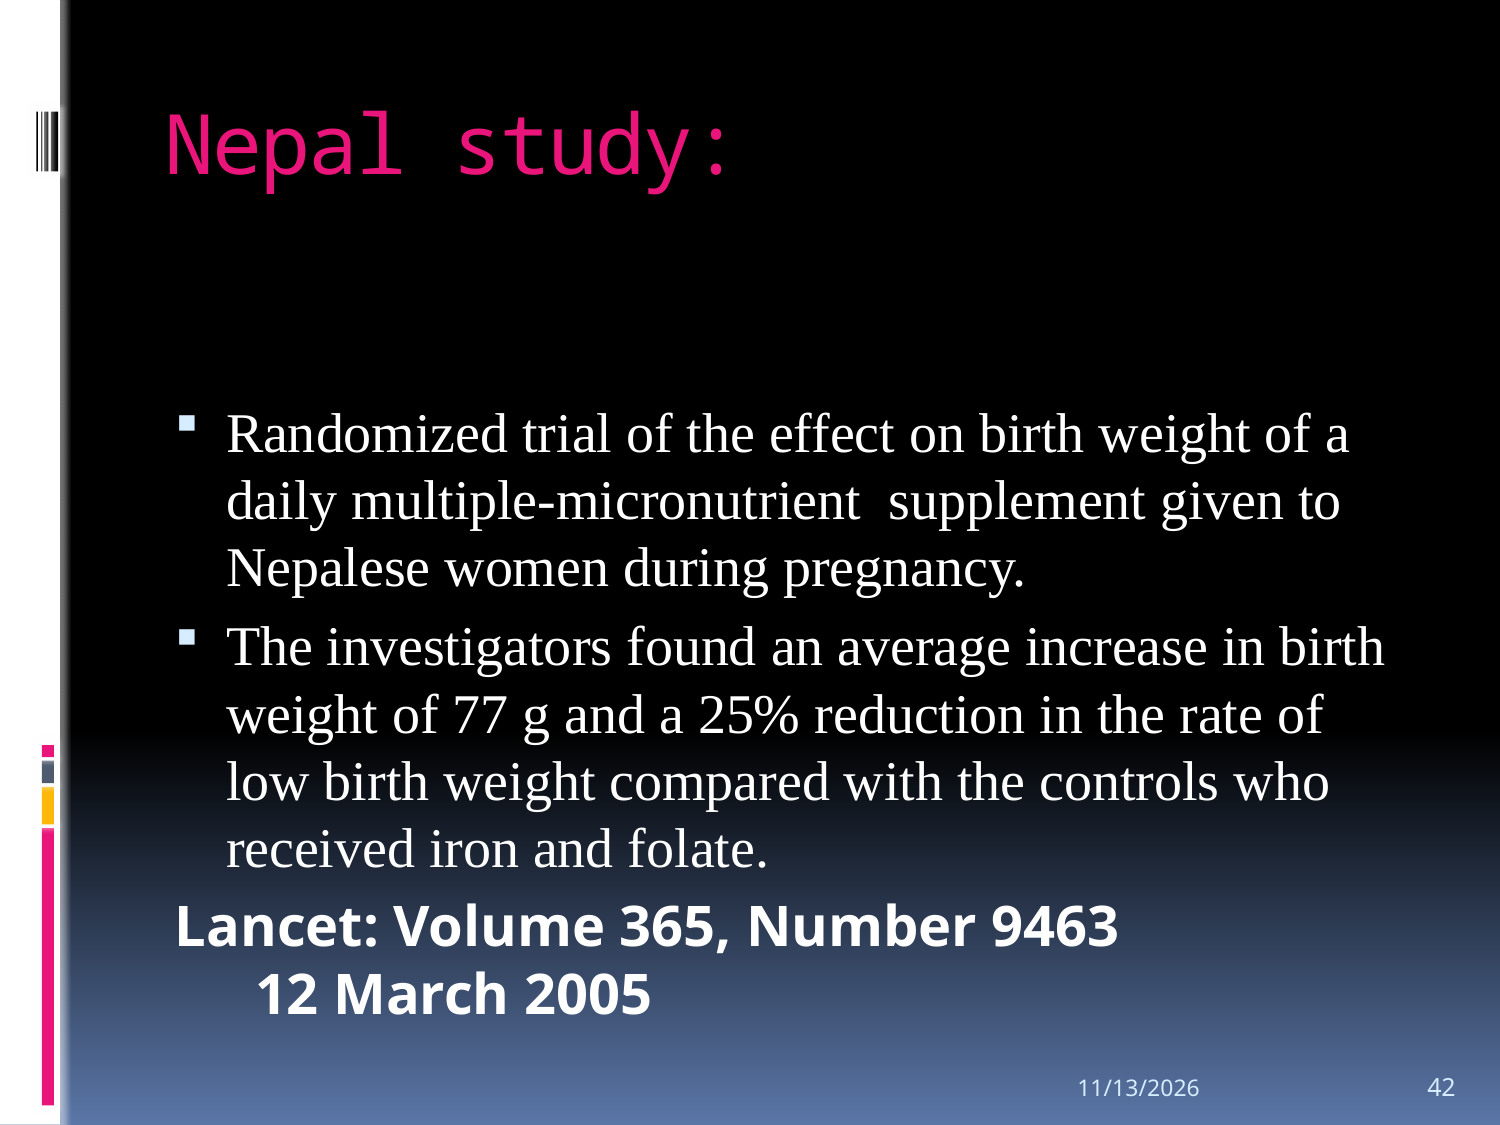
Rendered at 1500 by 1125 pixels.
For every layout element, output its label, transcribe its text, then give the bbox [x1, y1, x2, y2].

list Randomized trial of the effect on birth weight of a daily multiple-micronutrient supplement given to Nepalese women during pregnancy. The investigators found an average increase in birth weight of 77 g and a 25% reduction in the rate of low birth weight compared with the controls who received iron and folate. Lancet: Volume 365, Number 9463 12 March 2005 [150, 292, 1425, 1043]
title Nepal study: [150, 83, 1425, 234]
slide_number 42 [1412, 1052, 1488, 1113]
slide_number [1062, 1052, 1412, 1113]
